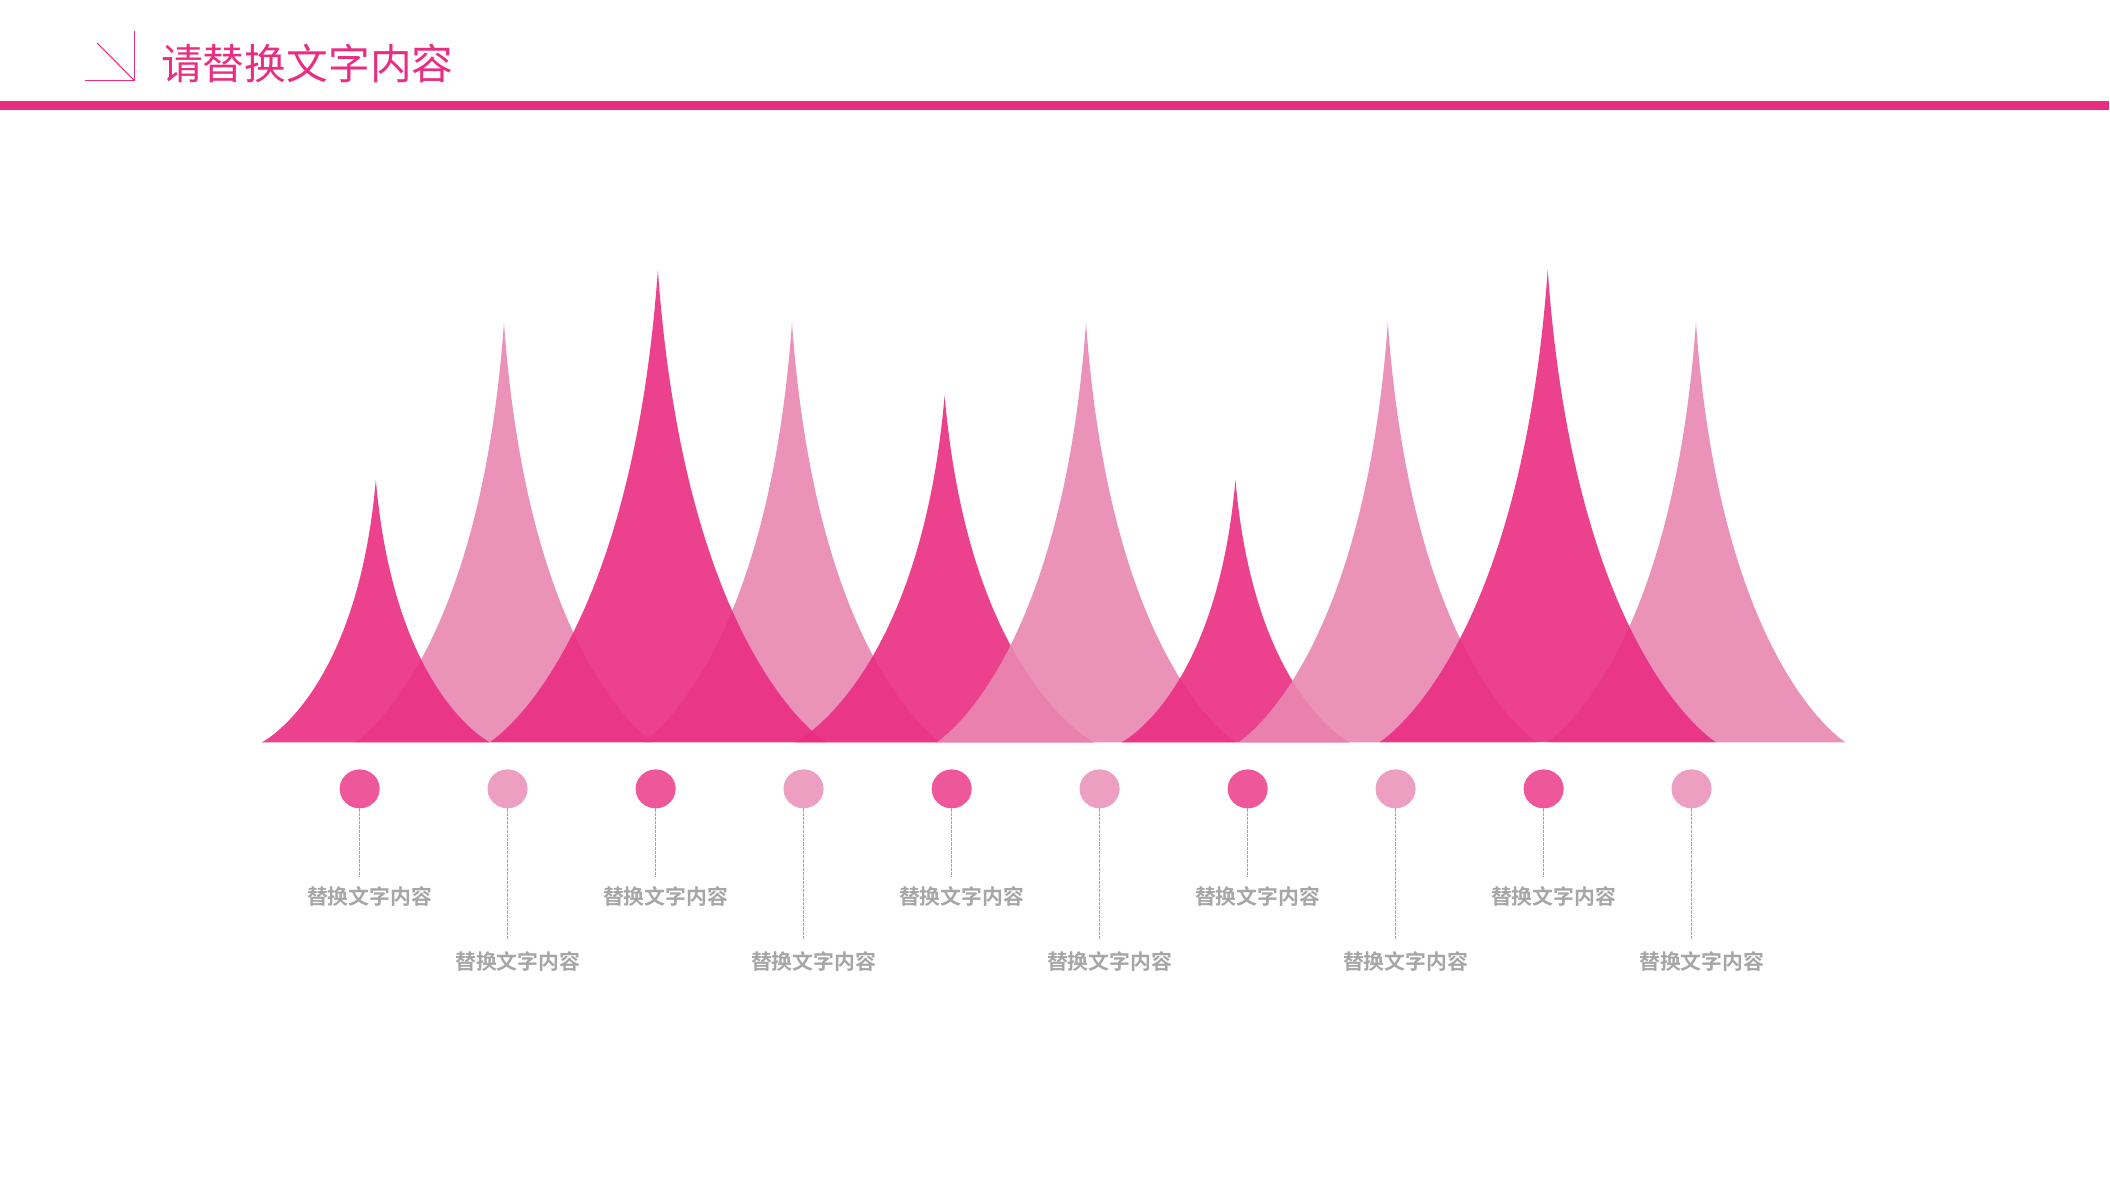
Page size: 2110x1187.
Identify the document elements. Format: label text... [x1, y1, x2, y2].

text_box [1121, 479, 1292, 743]
text_box [1379, 269, 1716, 743]
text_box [1194, 769, 1321, 909]
text_box [1238, 322, 1460, 743]
text_box [261, 479, 489, 743]
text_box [306, 769, 433, 909]
text_box 请替换文字内容 [145, 22, 500, 94]
text_box [1630, 322, 1846, 743]
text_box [454, 769, 581, 975]
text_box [898, 769, 1025, 909]
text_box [750, 769, 877, 975]
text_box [1342, 769, 1469, 975]
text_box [1490, 769, 1617, 909]
text_box [795, 395, 1010, 743]
text_box [421, 322, 573, 741]
text_box [489, 269, 811, 743]
text_box [732, 322, 873, 730]
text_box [1638, 769, 1765, 975]
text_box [1046, 769, 1173, 975]
text_box [936, 322, 1180, 743]
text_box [602, 769, 729, 909]
